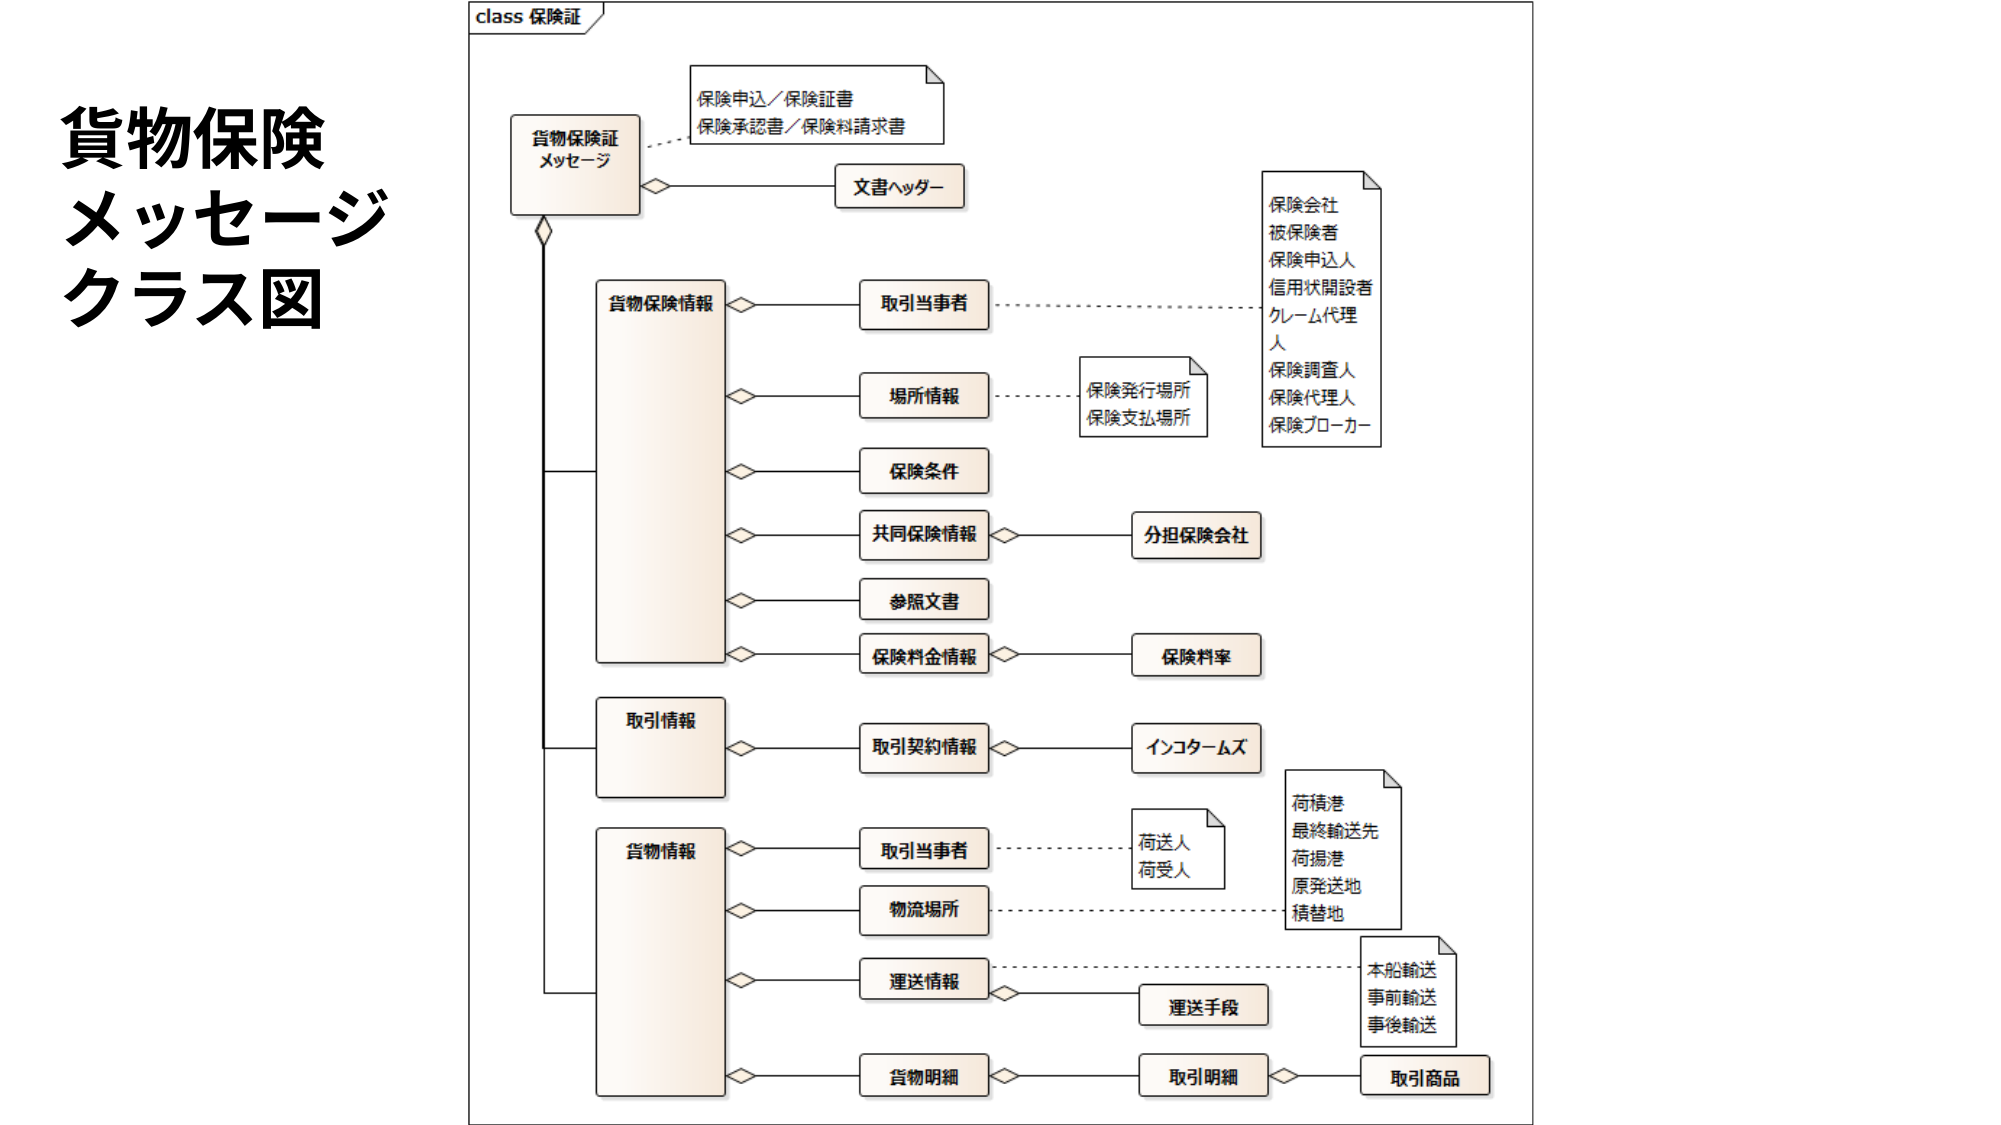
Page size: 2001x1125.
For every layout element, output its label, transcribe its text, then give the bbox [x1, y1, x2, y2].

picture [466, 0, 1534, 1125]
text_box 貨物保険 メッセージ クラス図 [44, 89, 466, 344]
